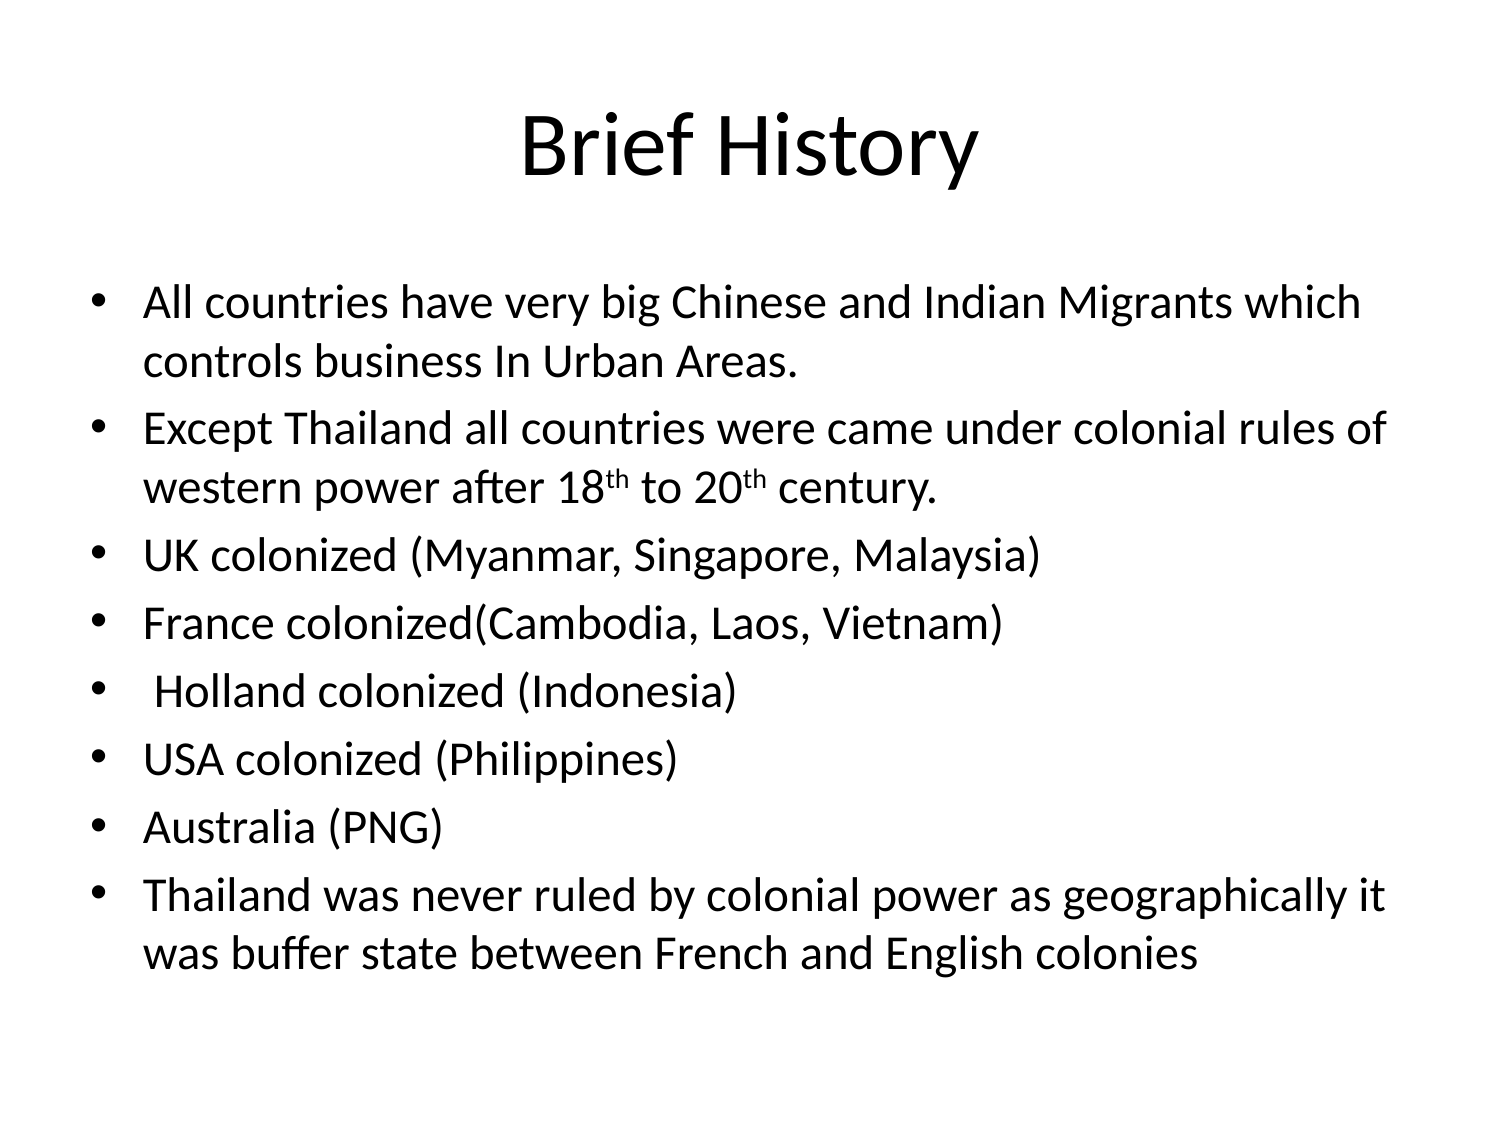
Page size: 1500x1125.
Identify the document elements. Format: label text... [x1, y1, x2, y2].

title Brief History [75, 45, 1425, 233]
list All countries have very big Chinese and Indian Migrants which controls business In Urban Areas. Except Thailand all countries were came under colonial rules of western power after 18th to 20th century. UK colonized (Myanmar, Singapore, Malaysia) France colonized(Cambodia, Laos, Vietnam) Holland colonized (Indonesia) USA colonized (Philippines) Australia (PNG) Thailand was never ruled by colonial power as geographically it was buffer state between French and English colonies [75, 262, 1425, 1005]
